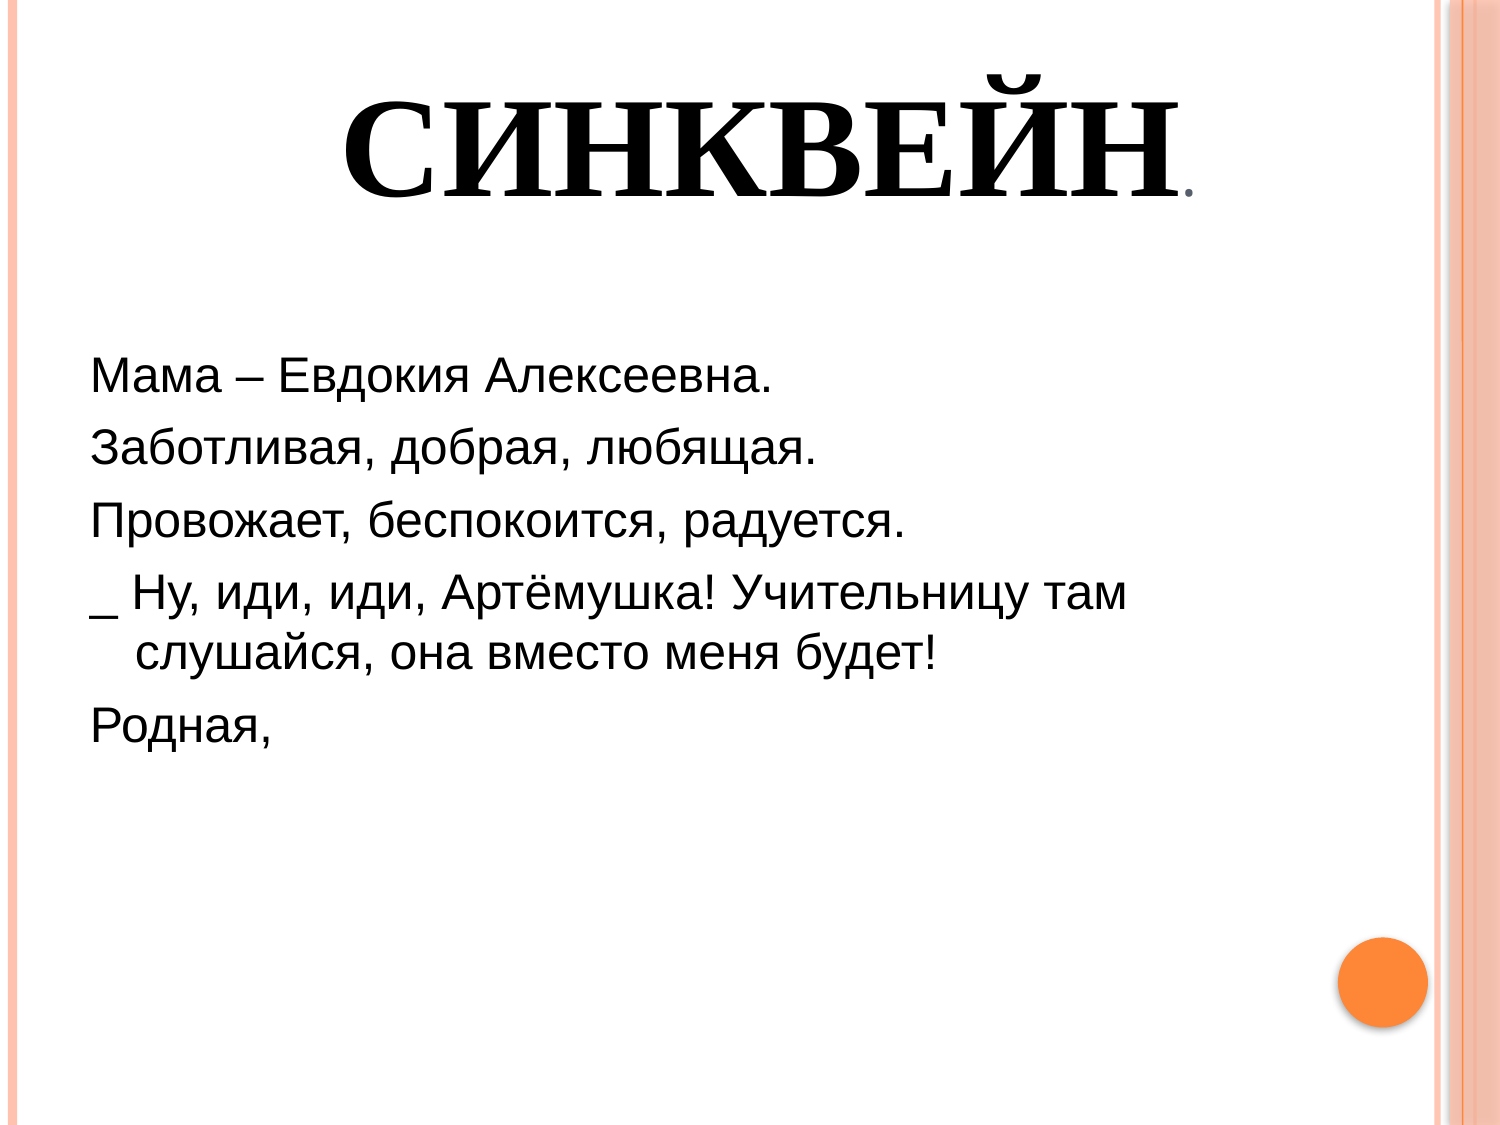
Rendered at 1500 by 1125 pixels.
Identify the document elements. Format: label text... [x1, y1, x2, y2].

title Синквейн. [75, 45, 1300, 233]
list Мама – Евдокия Алексеевна. Заботливая, добрая, любящая. Провожает, беспокоится, радуется. _ Ну, иди, иди, Артёмушка! Учительницу там слушайся, она вместо меня будет! Родная, [75, 262, 1300, 1062]
